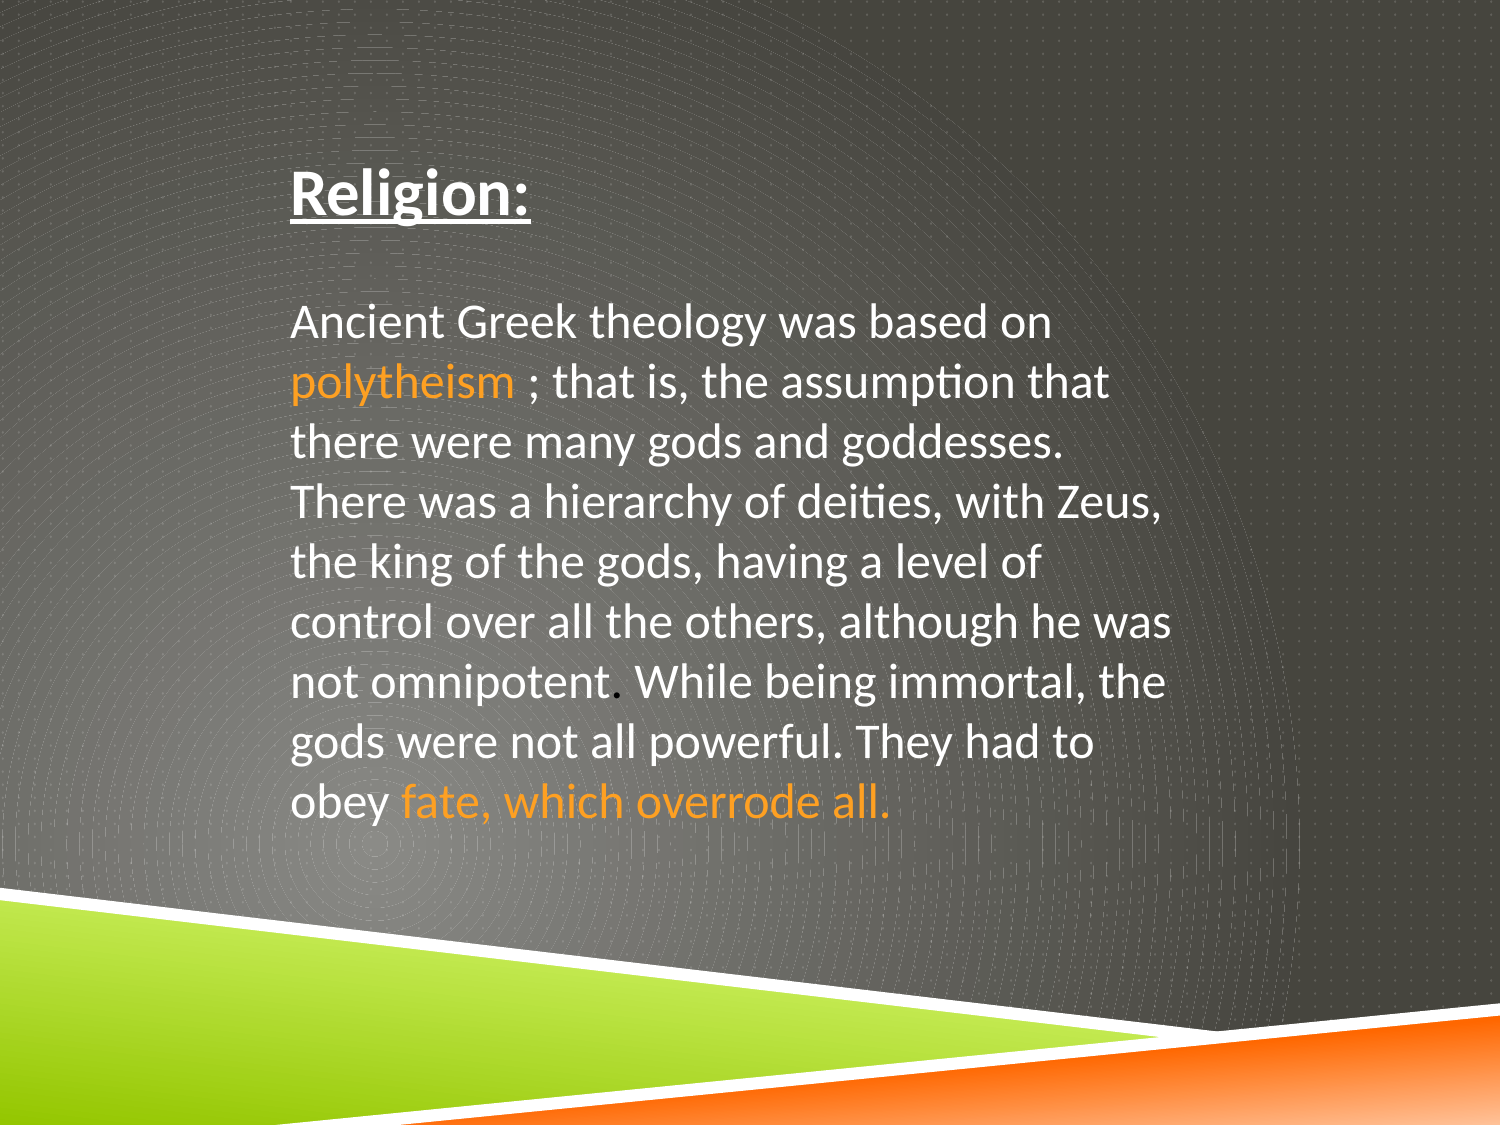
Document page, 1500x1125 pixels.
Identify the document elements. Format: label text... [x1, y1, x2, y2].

text_box Religion: Ancient Greek theology was based on polytheism ; that is, the assumption that there were many gods and goddesses. There was a hierarchy of deities, with Zeus, the king of the gods, having a level of control over all the others, although he was not omnipotent. While being immortal, the gods were not all powerful. They had to obey fate, which overrode all. [274, 140, 1188, 836]
